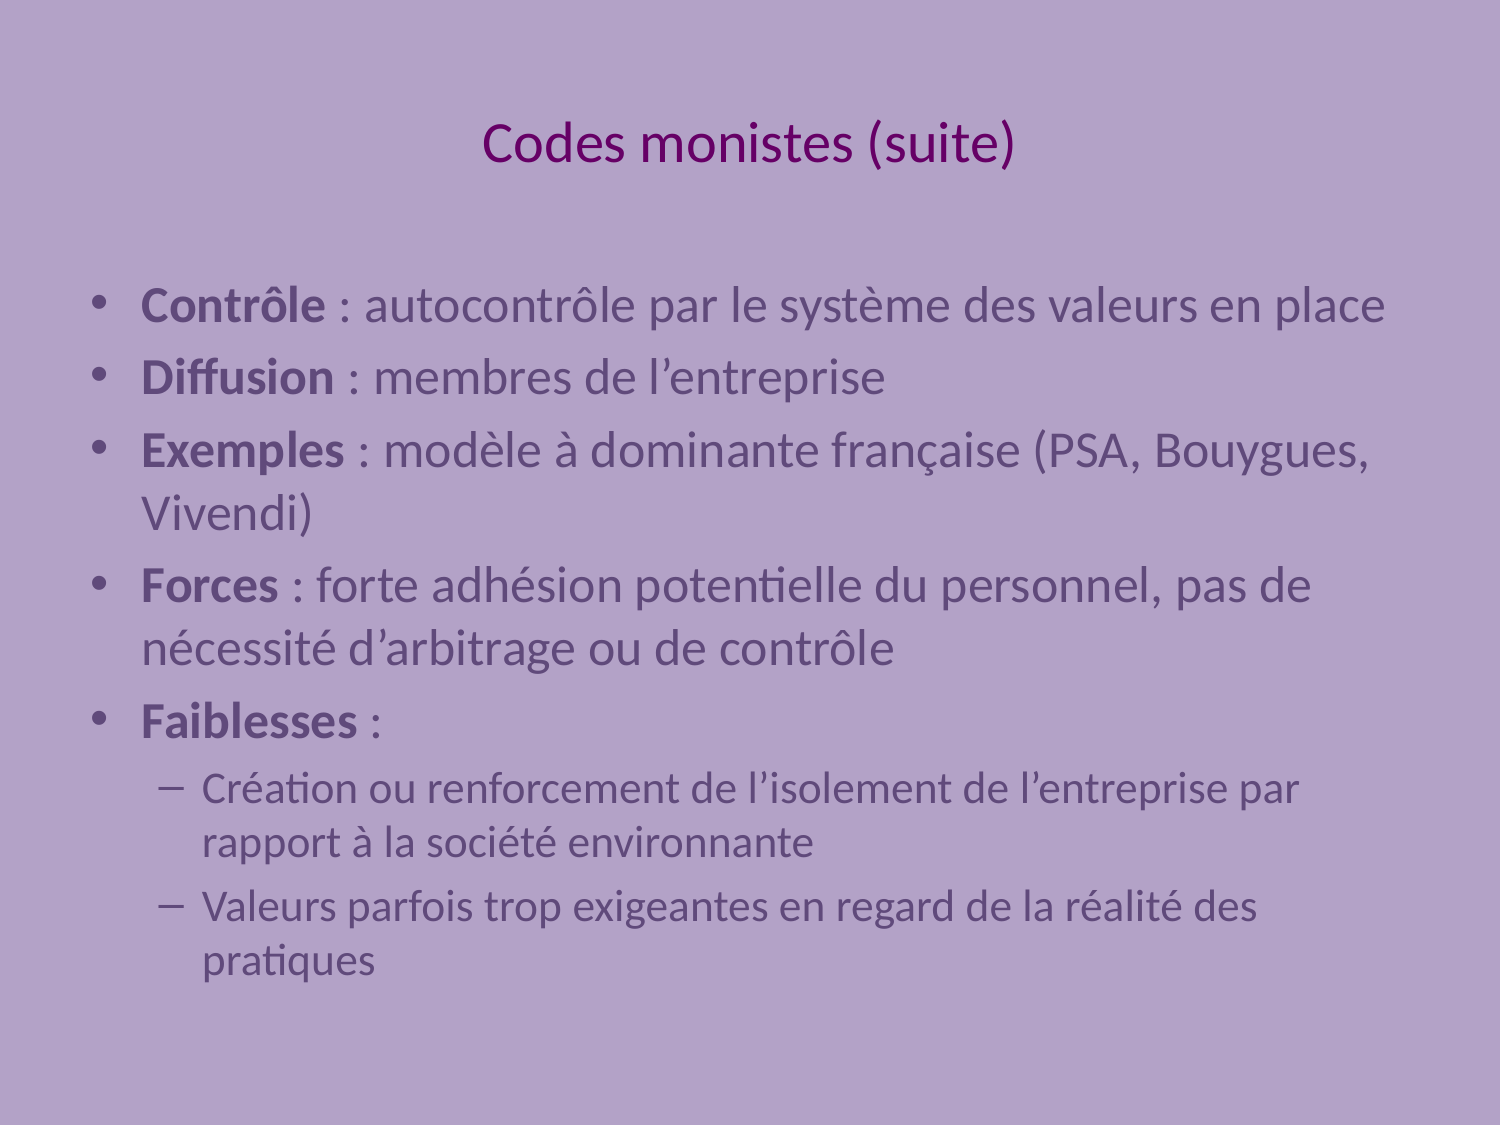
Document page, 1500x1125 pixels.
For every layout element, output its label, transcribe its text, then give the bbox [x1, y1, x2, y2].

list Contrôle : autocontrôle par le système des valeurs en place Diffusion : membres de l’entreprise Exemples : modèle à dominante française (PSA, Bouygues, Vivendi) Forces : forte adhésion potentielle du personnel, pas de nécessité d’arbitrage ou de contrôle Faiblesses : Création ou renforcement de l’isolement de l’entreprise par rapport à la société environnante Valeurs parfois trop exigeantes en regard de la réalité des pratiques [75, 262, 1425, 1005]
title Codes monistes (suite) [75, 45, 1425, 233]
